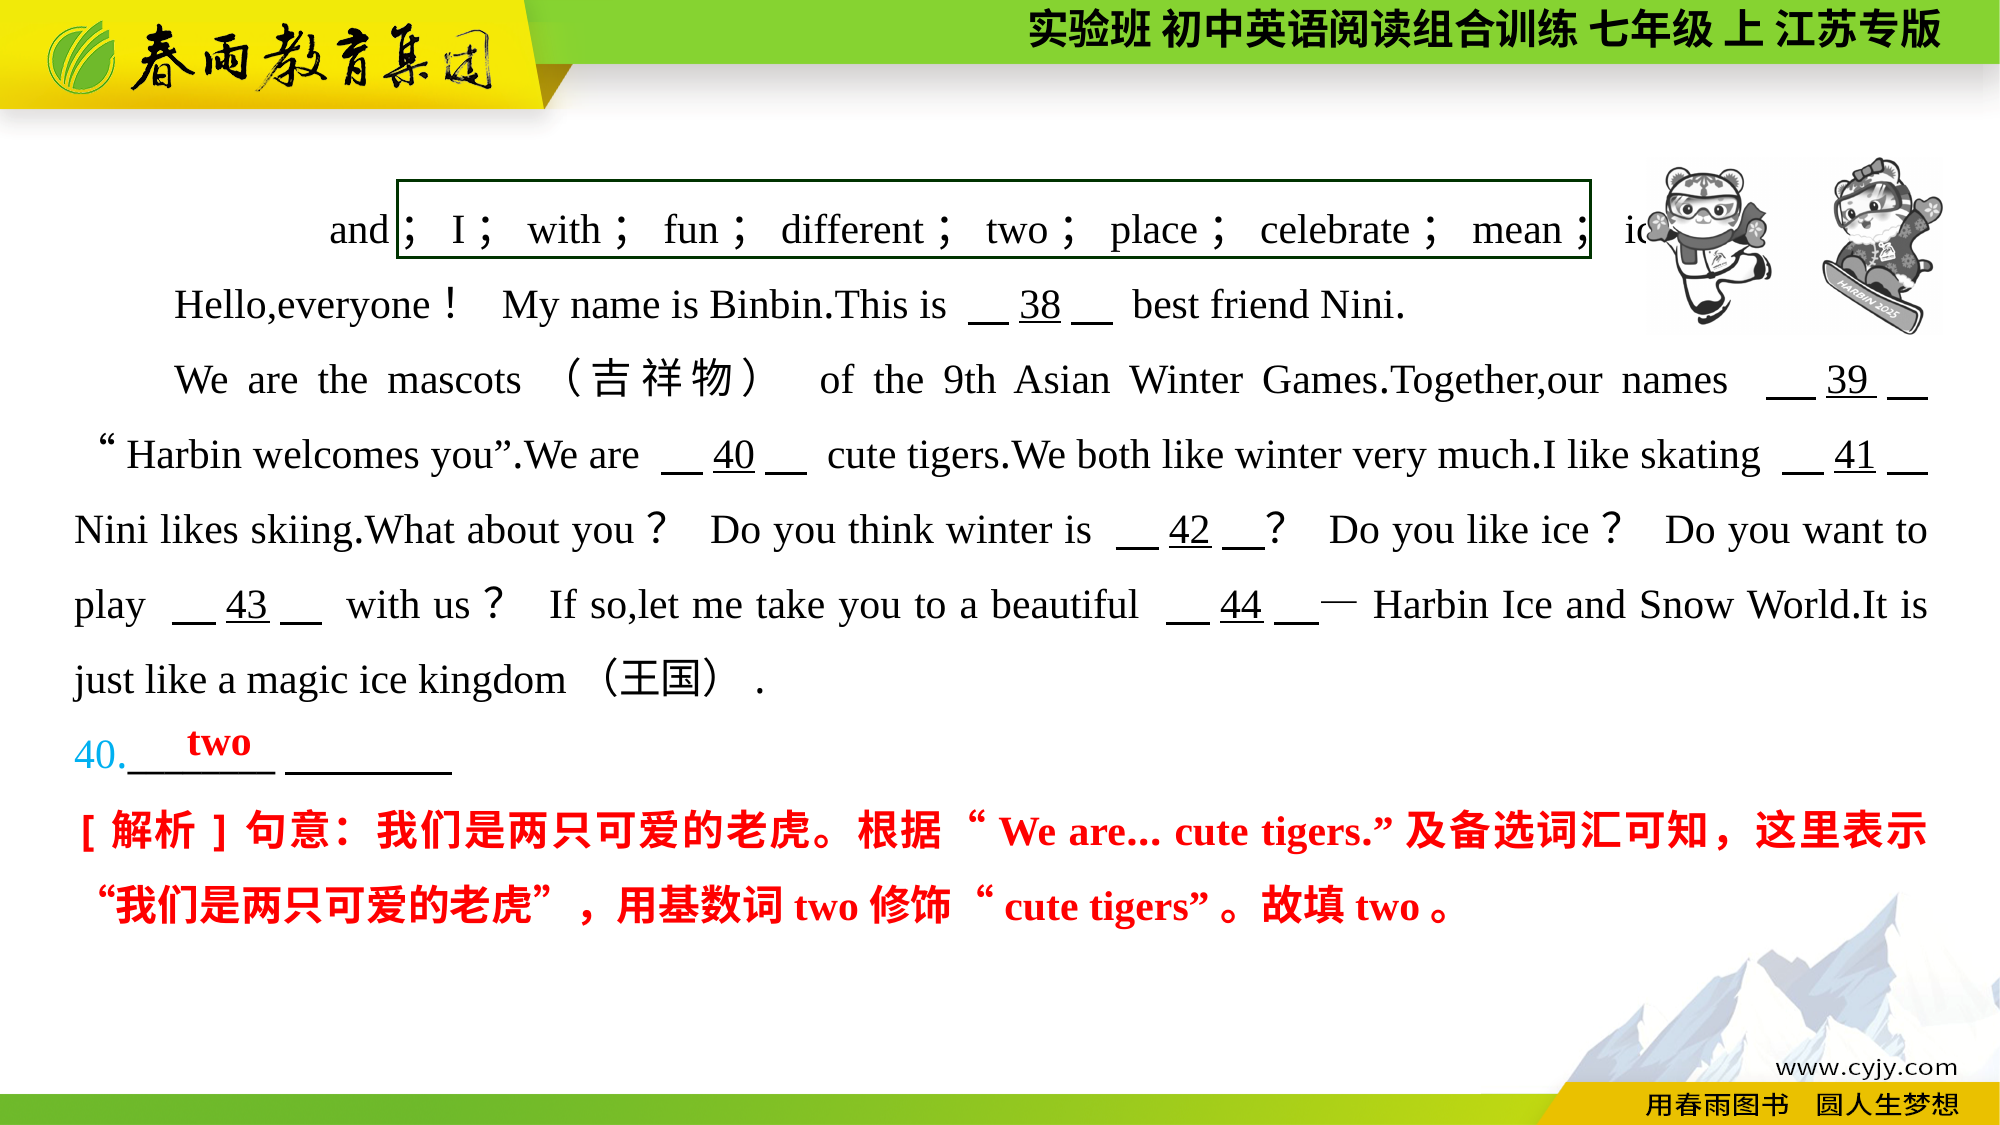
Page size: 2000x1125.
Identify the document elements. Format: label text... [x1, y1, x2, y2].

picture [0, 0, 2000, 1125]
text_box two [172, 706, 268, 771]
text_box [解析]句意：我们是两只可爱的老虎。根据“We are... cute tigers.”及备选词汇可知，这里表示“我们是两只可爱的老虎”，用基数词two修饰“cute tigers”。故填two。 [59, 771, 1944, 937]
list and；I；with；fun；different；two；place；celebrate；mean；ice Hello,everyone！ My name is Binbin.This is 38 best friend Nini. We are the mascots（吉祥物） of the 9th Asian Winter Games.Together,our names 39 “Harbin welcomes you”.We are 40 cute tigers.We both like winter very much.I like skating 41 Nini likes skiing.What about you？ Do you think winter is 42 ？ Do you like ice？ Do you want to play 43 with us？ If so,let me take you to a beautiful 44 —Harbin Ice and Snow World.It is just like a magic ice kingdom（王国）. 40.________ [59, 169, 1944, 771]
text_box [397, 180, 1591, 258]
